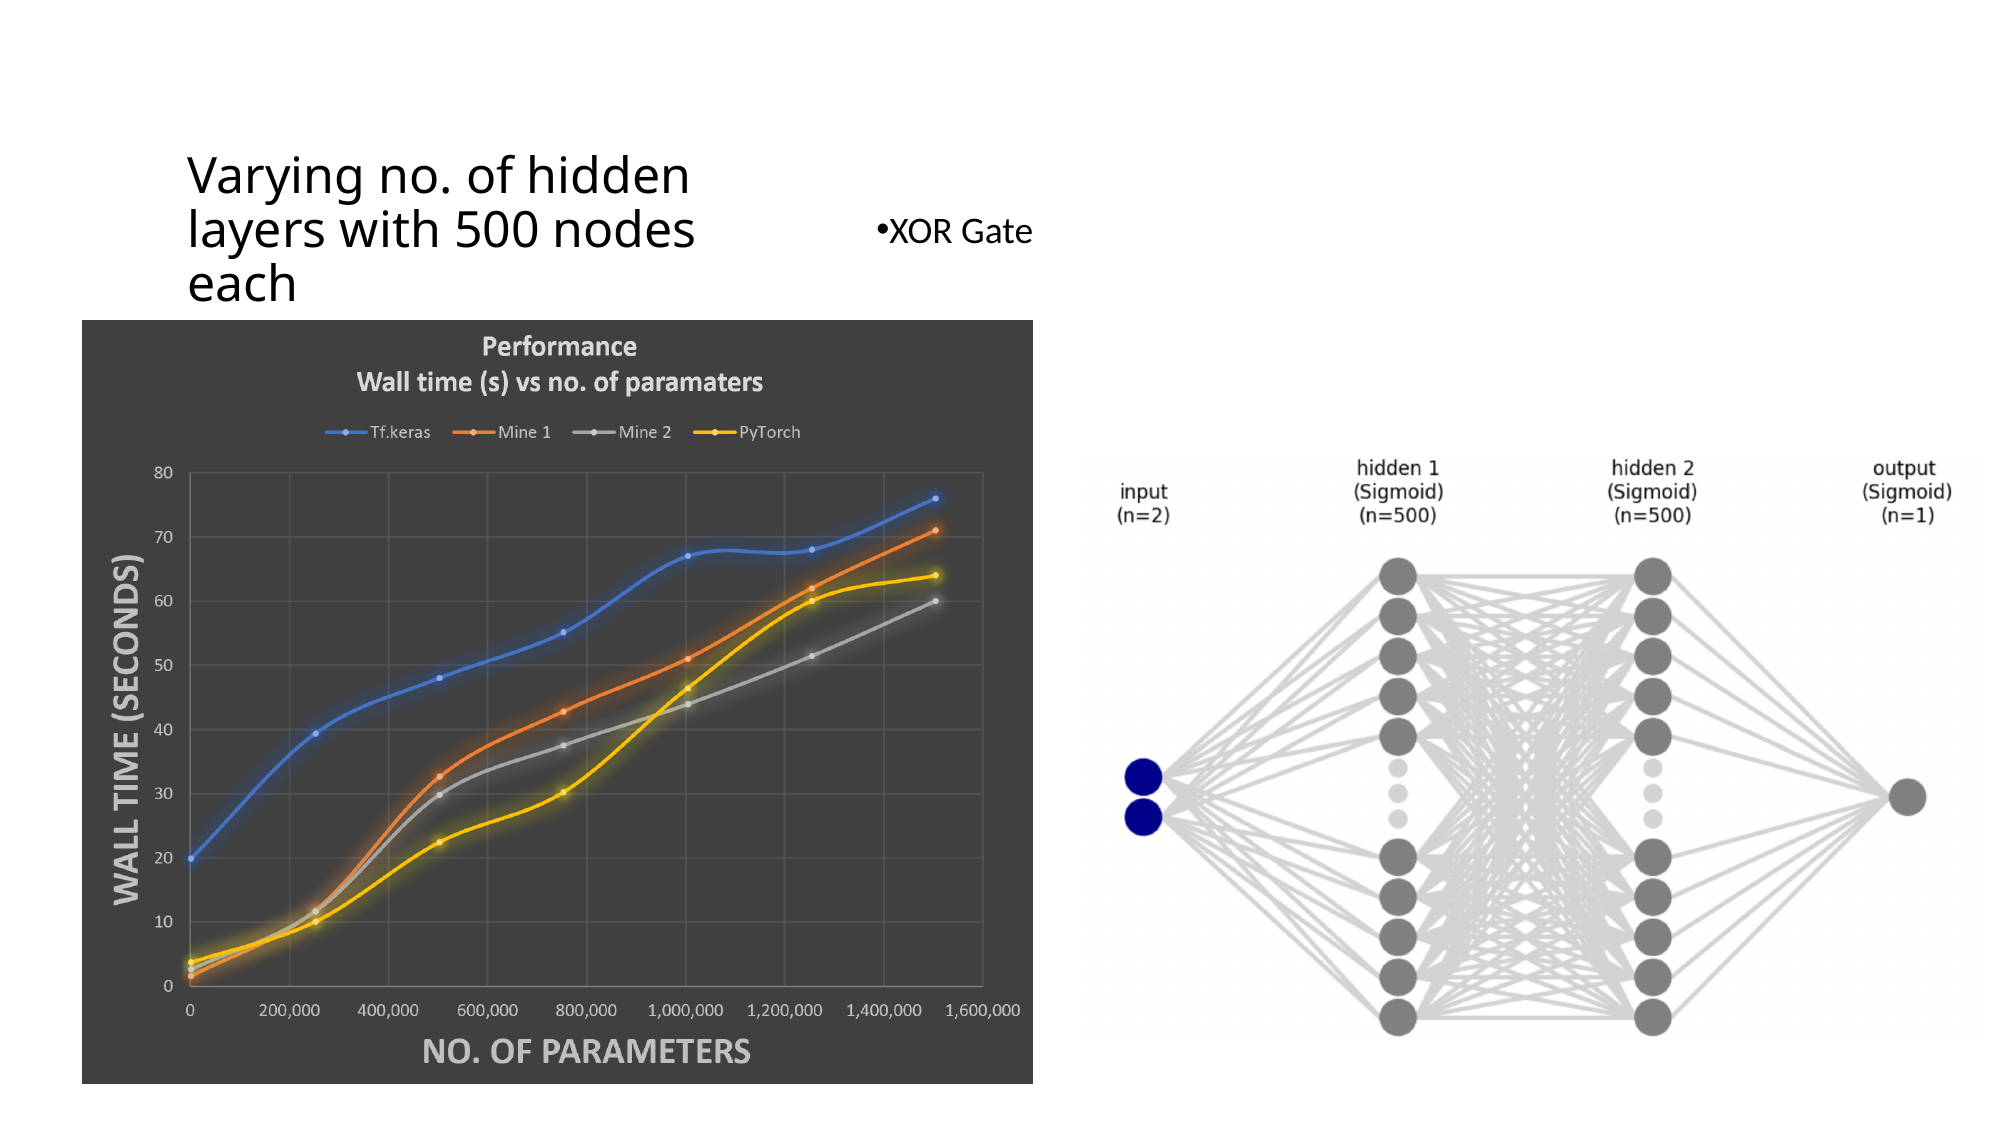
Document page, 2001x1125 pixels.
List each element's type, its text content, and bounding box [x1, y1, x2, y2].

picture [82, 320, 1033, 1084]
text_box XOR Gate [861, 96, 1863, 367]
picture [1080, 452, 1984, 1043]
title Varying no. of hidden layers with 500 nodes each [172, 96, 773, 320]
